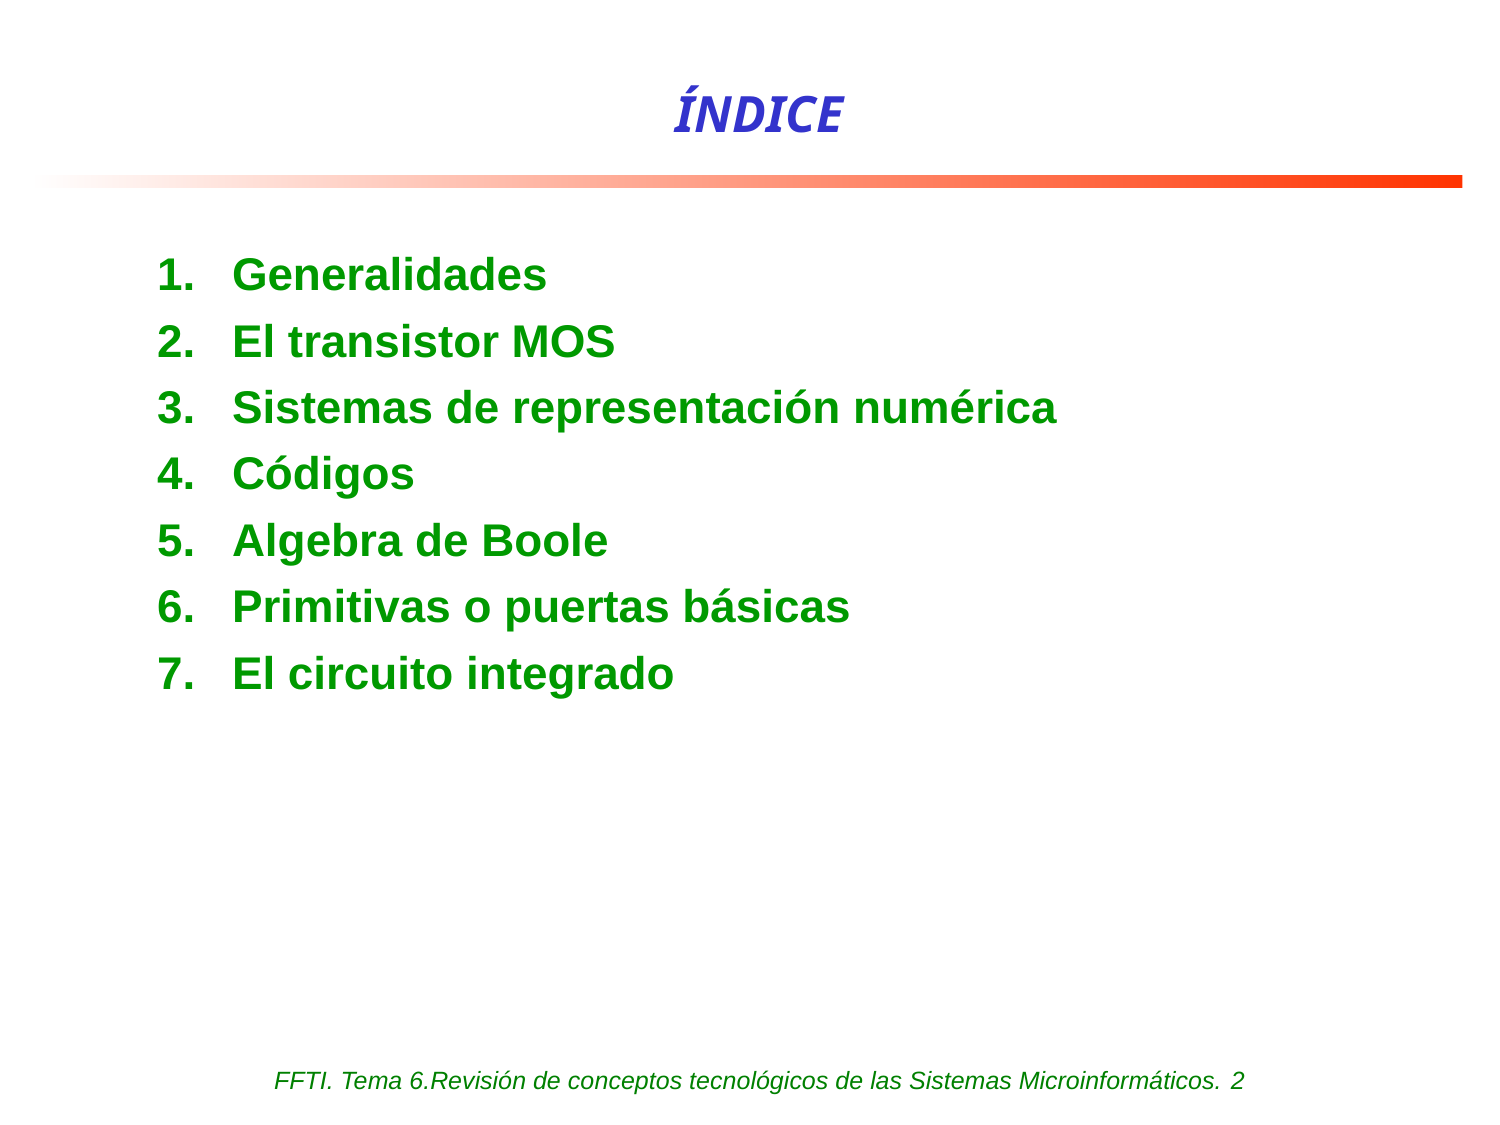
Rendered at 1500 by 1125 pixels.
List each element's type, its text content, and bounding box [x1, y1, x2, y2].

table_cell 1 [843, 176, 847, 187]
footer FFTI. Tema 6.Revisión de conceptos tecnológicos de las Sistemas Microinformáticos. 2 [68, 1056, 1451, 1103]
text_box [759, 176, 763, 187]
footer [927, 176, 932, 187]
title ÍNDICE [68, 49, 1451, 176]
list Generalidades El transistor MOS Sistemas de representación numérica Códigos Algebra de Boole Primitivas o puertas básicas El circuito integrado [68, 237, 1451, 1013]
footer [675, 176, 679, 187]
